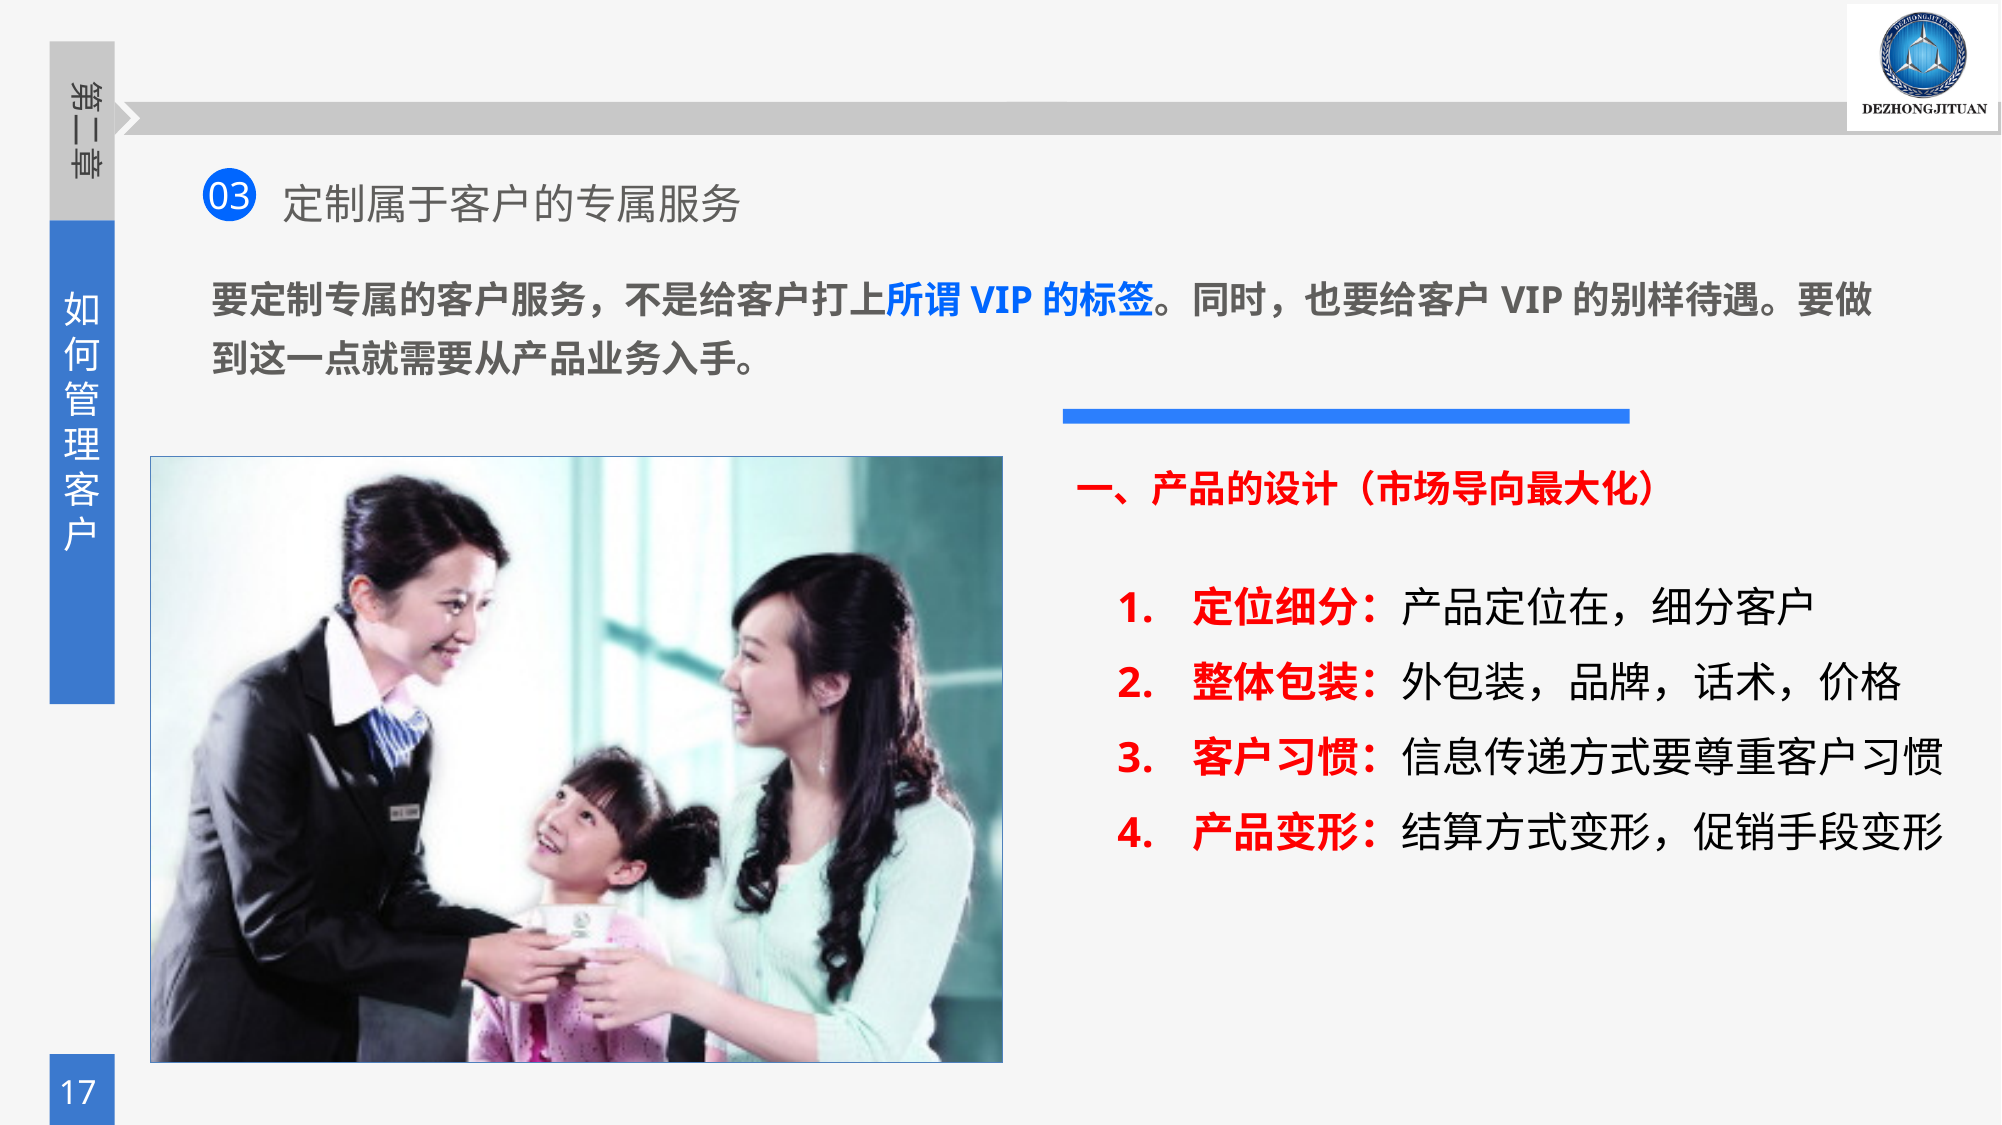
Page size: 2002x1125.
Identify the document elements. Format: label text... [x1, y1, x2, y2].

text_box 定制属于客户的专属服务 [267, 160, 1063, 236]
text_box 一、产品的设计（市场导向最大化） [1061, 444, 1757, 518]
text_box 要定制专属的客户服务，不是给客户打上所谓VIP的标签。同时，也要给客户VIP的别样待遇。要做到这一点就需要从产品业务入手。 [196, 255, 1910, 387]
picture [1847, 4, 1998, 131]
picture [149, 455, 1004, 1064]
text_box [193, 164, 265, 226]
text_box [1061, 407, 1632, 426]
text_box 如何管理客户 [48, 278, 120, 564]
text_box 定位细分：产品定位在，细分客户 整体包装：外包装，品牌，话术，价格 客户习惯：信息传递方式要尊重客户习惯 产品变形：结算方式变形，促销手段变形 [1102, 573, 1999, 901]
